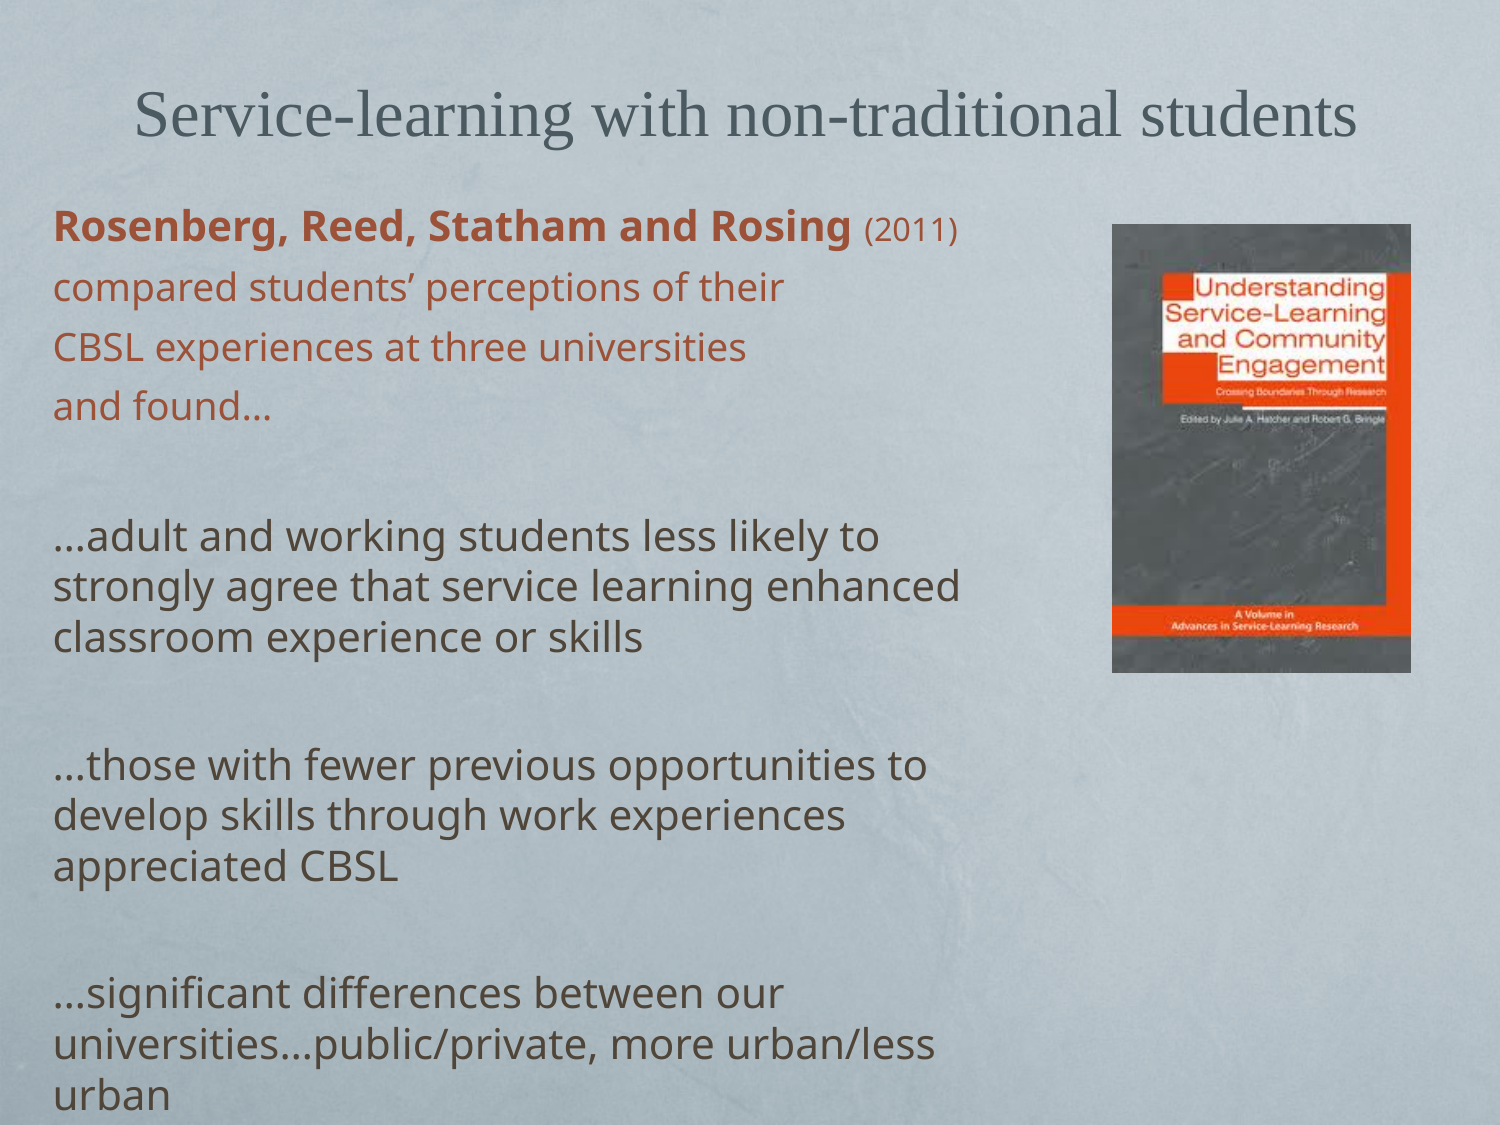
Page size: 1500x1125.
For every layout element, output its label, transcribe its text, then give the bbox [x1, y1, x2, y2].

text_box Service-learning with non-traditional students [74, 62, 1438, 158]
picture [1110, 223, 1413, 675]
list Rosenberg, Reed, Statham and Rosing (2011) compared students’ perceptions of their CBSL experiences at three universities and found… …adult and working students less likely to strongly agree that service learning enhanced classroom experience or skills …those with fewer previous opportunities to develop skills through work experiences appreciated CBSL …significant differences between our universities…public/private, more urban/less urban [37, 191, 1000, 1125]
